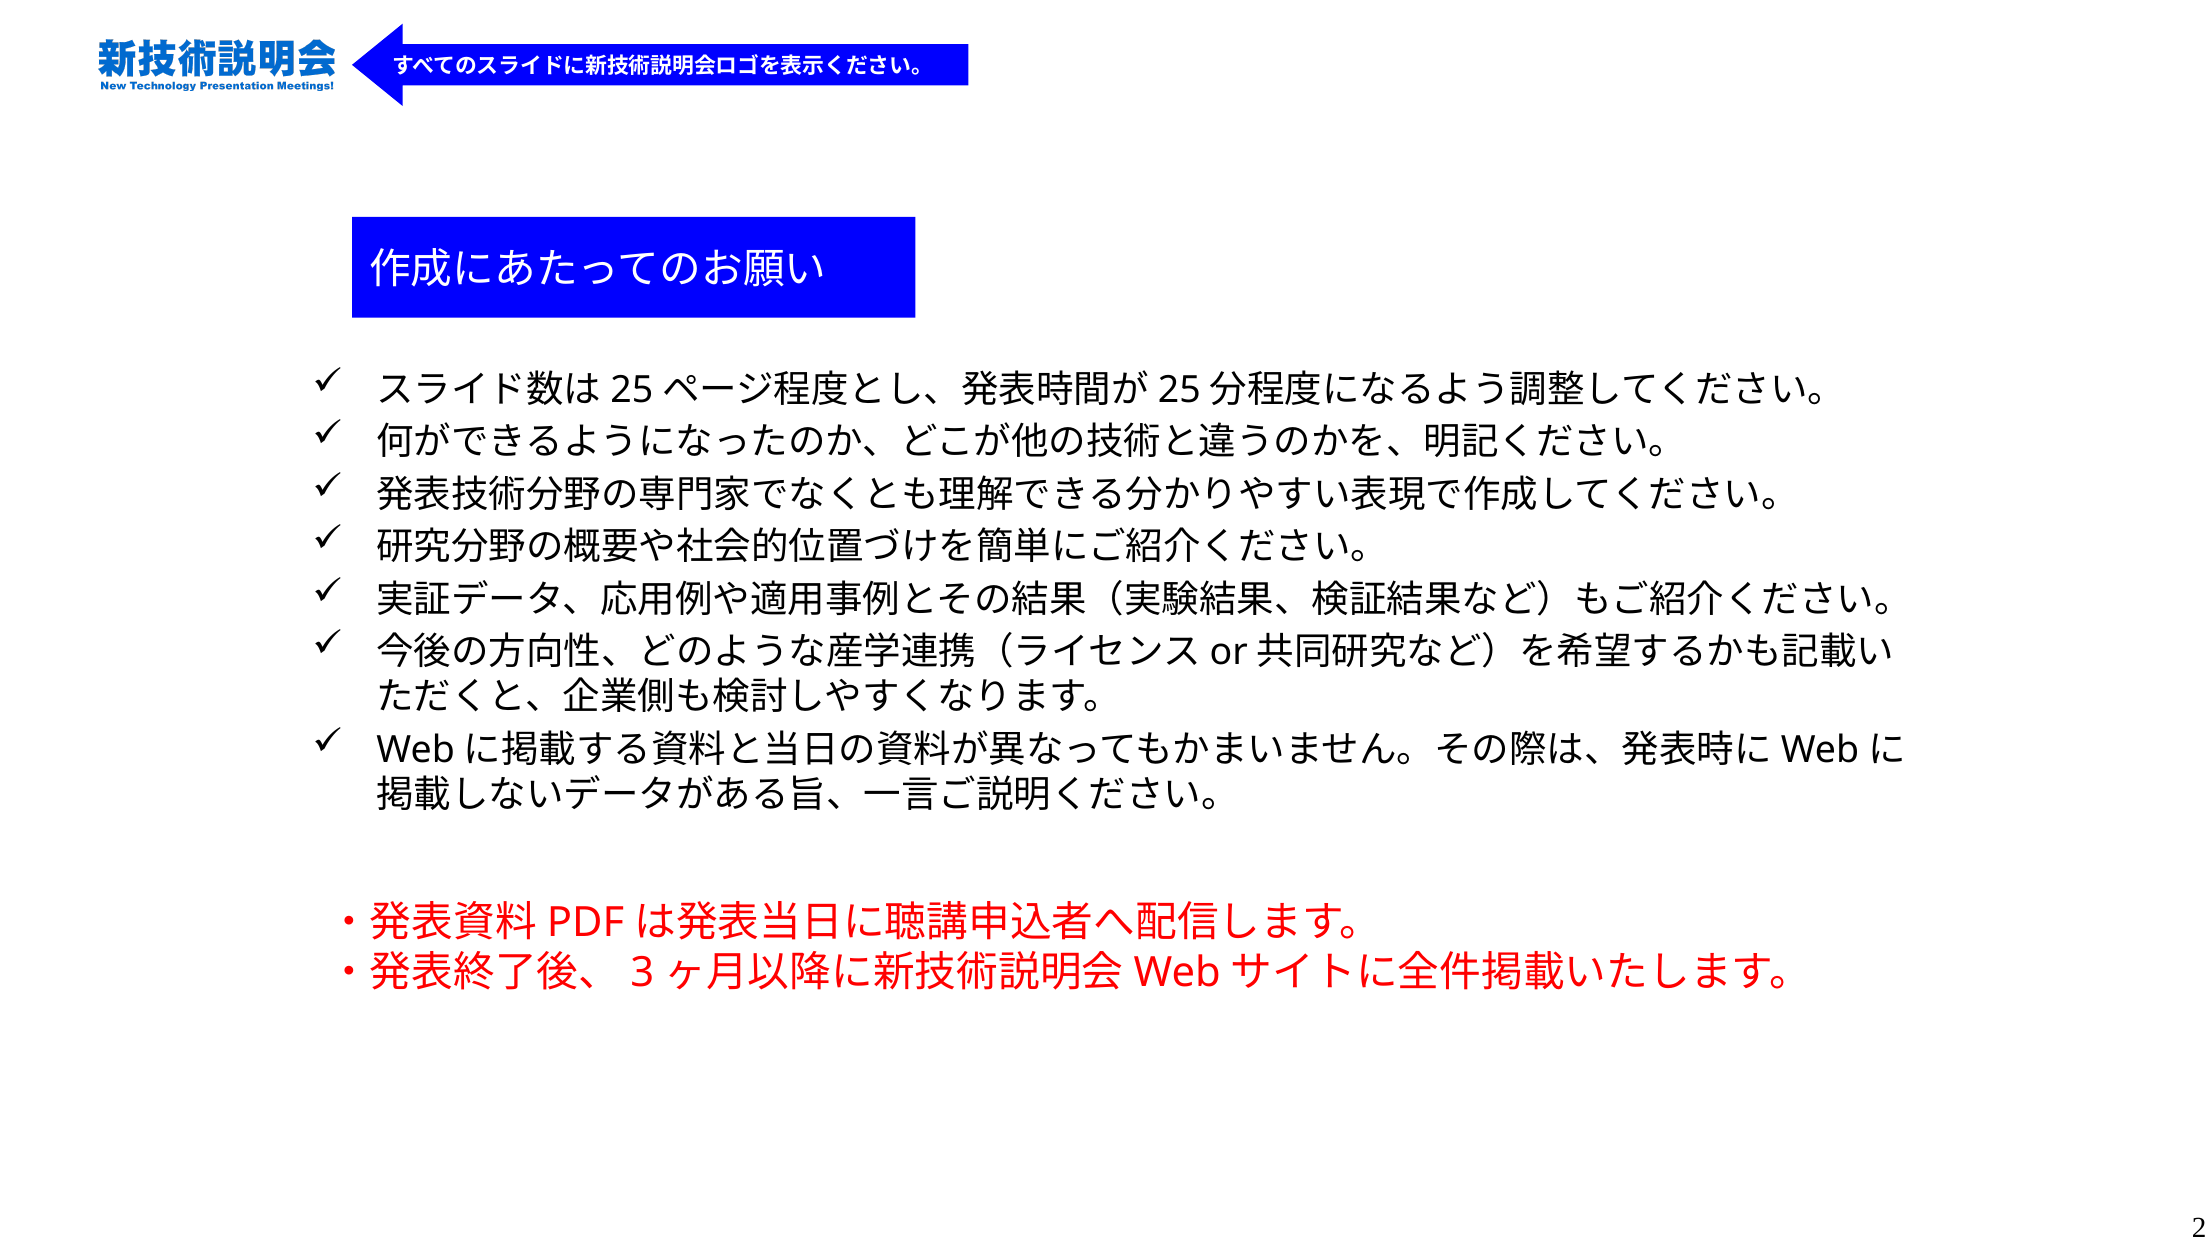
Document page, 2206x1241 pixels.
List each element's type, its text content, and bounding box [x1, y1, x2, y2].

text_box ・発表資料PDFは発表当日に聴講申込者へ配信します。 ・発表終了後、3ヶ月以降に新技術説明会Webサイトに全件掲載いたします。 [313, 887, 1892, 1003]
text_box すべてのスライドに新技術説明会ロゴを表示ください。 [349, 21, 971, 108]
picture [97, 38, 335, 92]
text_box 作成にあたってのお願い [352, 216, 916, 318]
list スライド数は25ページ程度とし、発表時間が25分程度になるよう調整してください。 何ができるようになったのか、どこが他の技術と違うのかを、明記ください。 発表技術分野の専門家でなくとも理解できる分かりやすい表現で作成してください。 研究分野の概要や社会的位置づけを簡単にご紹介ください。 実証データ、応用例や適用事例とその結果（実験結果、検証結果など）もご紹介ください。 今後の方向性、どのような産学連携（ライセンスor共同研究など）を希望するかも記載いただくと、企業側も検討しやすくなります。 Webに掲載する資料と当日の資料が異なってもかまいません。その際は、発表時にWebに掲載しないデータがある旨、一言ご説明ください。 [295, 356, 1941, 1078]
